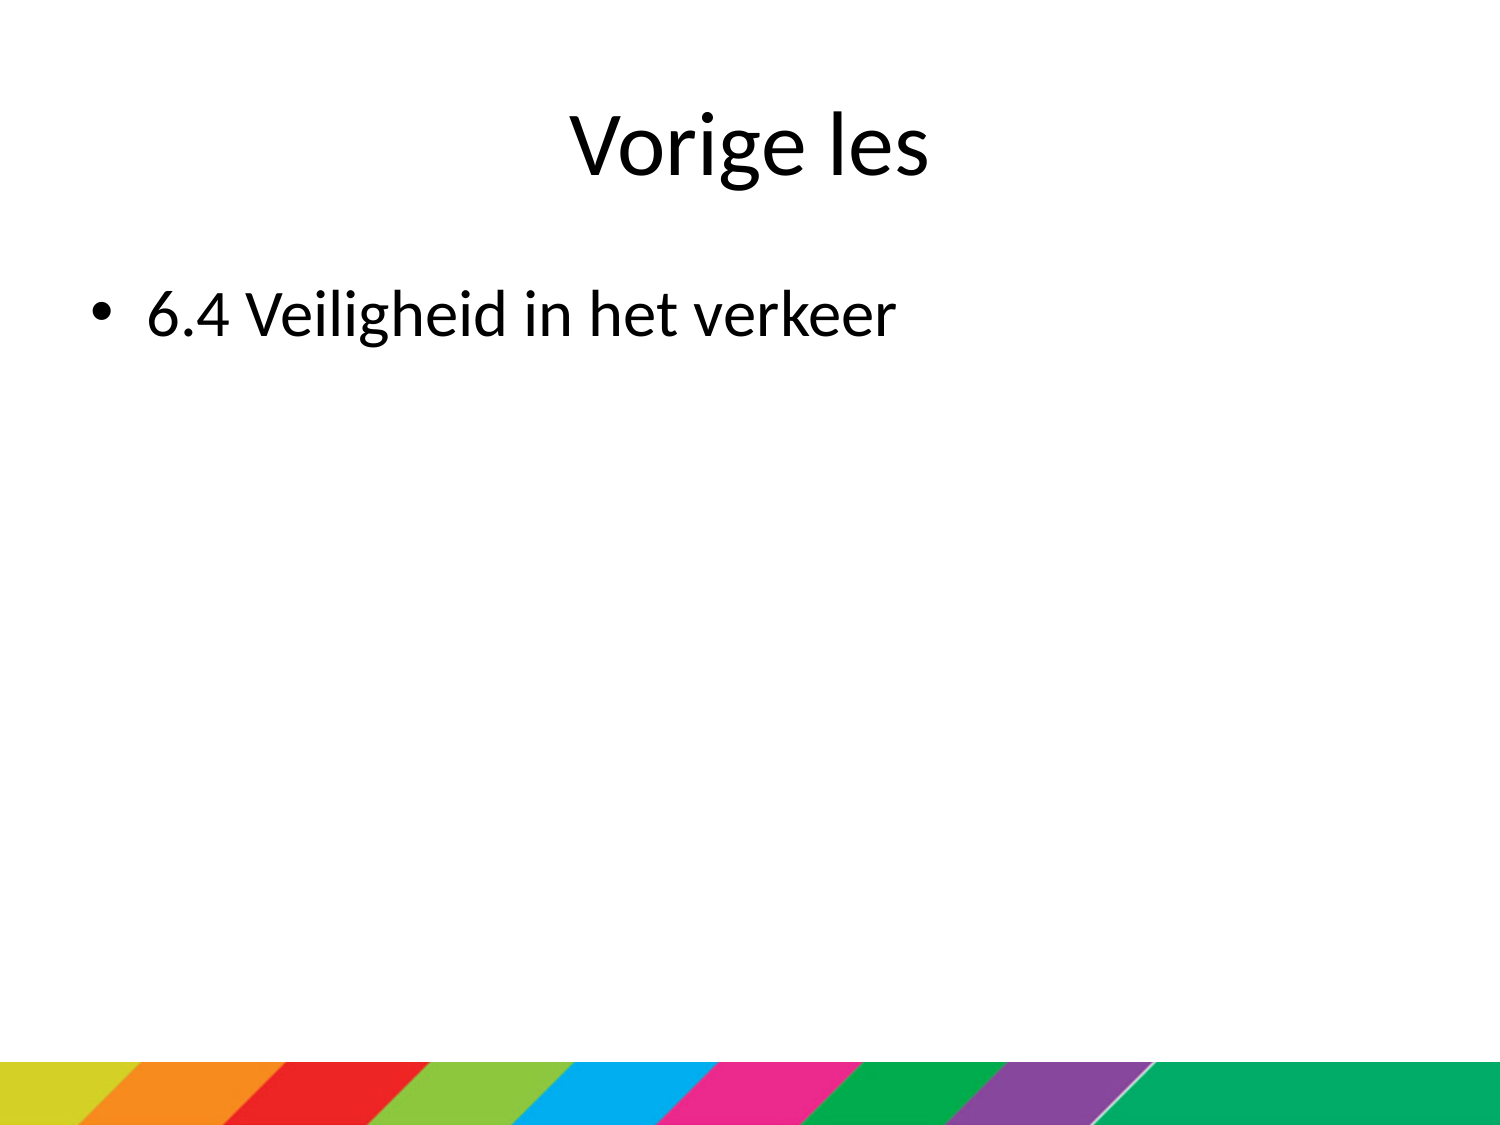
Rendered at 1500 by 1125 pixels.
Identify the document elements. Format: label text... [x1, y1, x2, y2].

title Vorige les [75, 45, 1425, 233]
picture [0, 1062, 574, 1125]
list 6.4 Veiligheid in het verkeer [75, 262, 1425, 1005]
picture [656, 1062, 1500, 1125]
